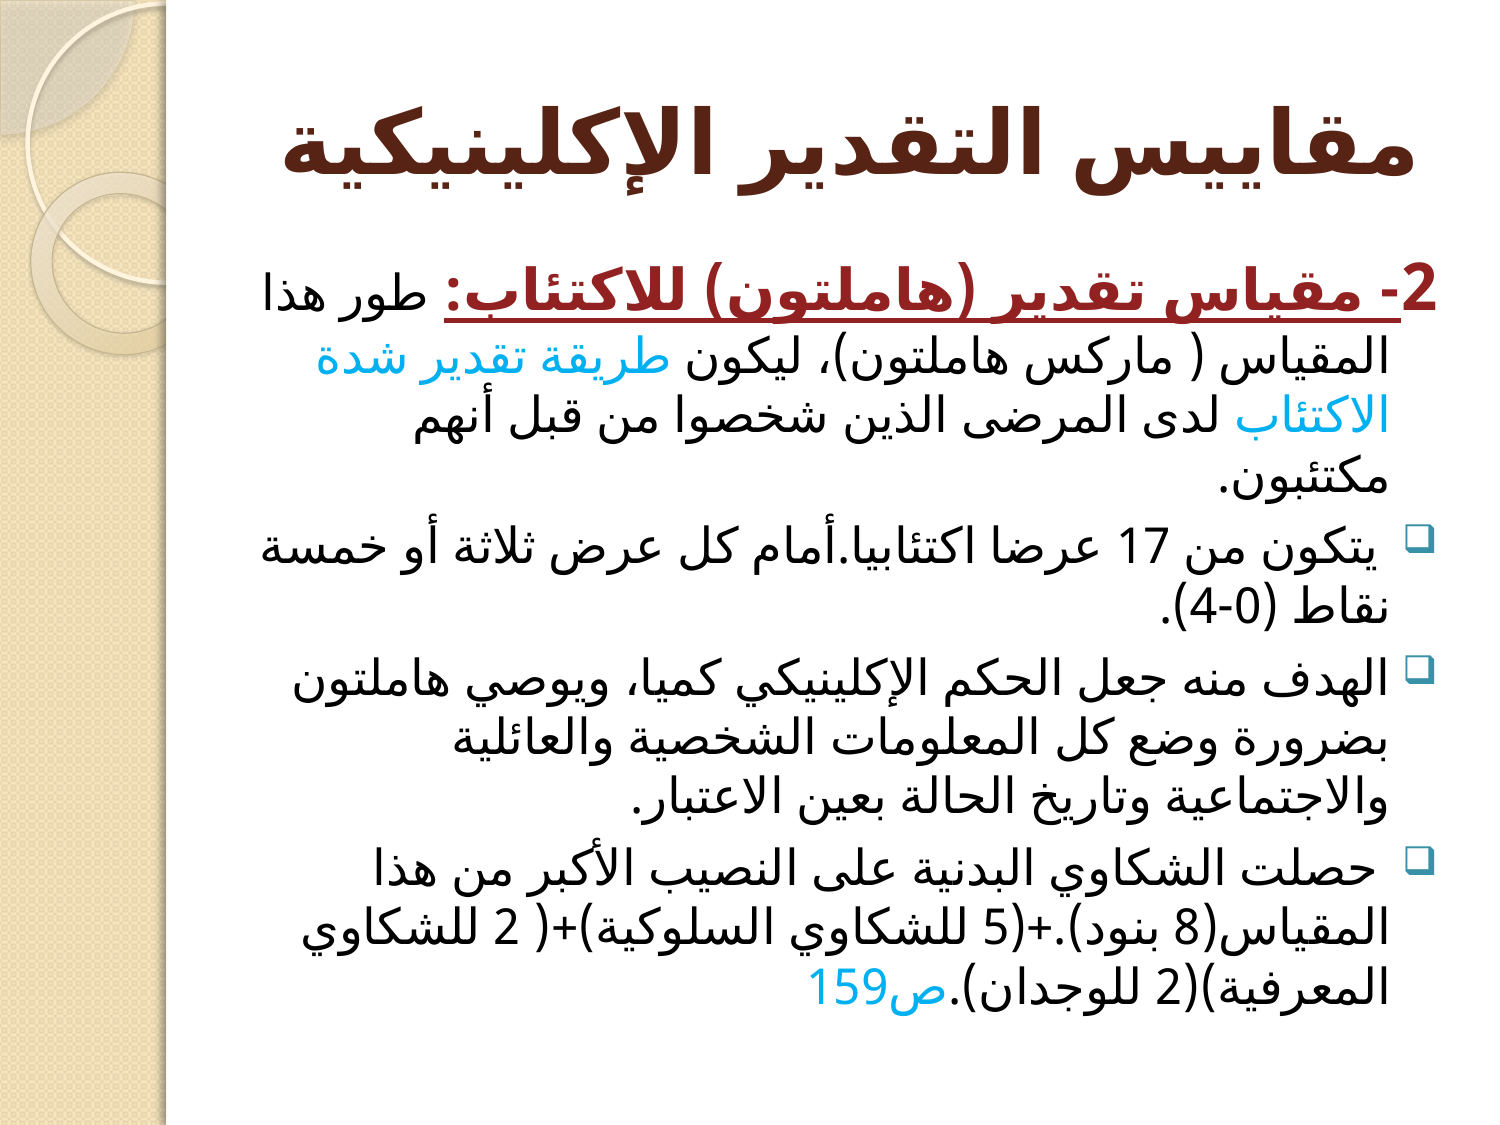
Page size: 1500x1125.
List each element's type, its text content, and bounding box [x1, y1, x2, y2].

title مقاييس التقدير الإكلينيكية [235, 45, 1466, 233]
list 2- مقياس تقدير (هاملتون) للاكتئاب: طور هذا المقياس ( ماركس هاملتون)، ليكون طريقة تقدير شدة الاكتئاب لدى المرضى الذين شخصوا من قبل أنهم مكتئبون. يتكون من 17 عرضا اكتئابيا.أمام كل عرض ثلاثة أو خمسة نقاط (0-4). الهدف منه جعل الحكم الإكلينيكي كميا، ويوصي هاملتون بضرورة وضع كل المعلومات الشخصية والعائلية والاجتماعية وتاريخ الحالة بعين الاعتبار. حصلت الشكاوي البدنية على النصيب الأكبر من هذا المقياس(8 بنود).+(5 للشكاوي السلوكية)+( 2 للشكاوي المعرفية)(2 للوجدان).ص159 [235, 237, 1466, 1025]
